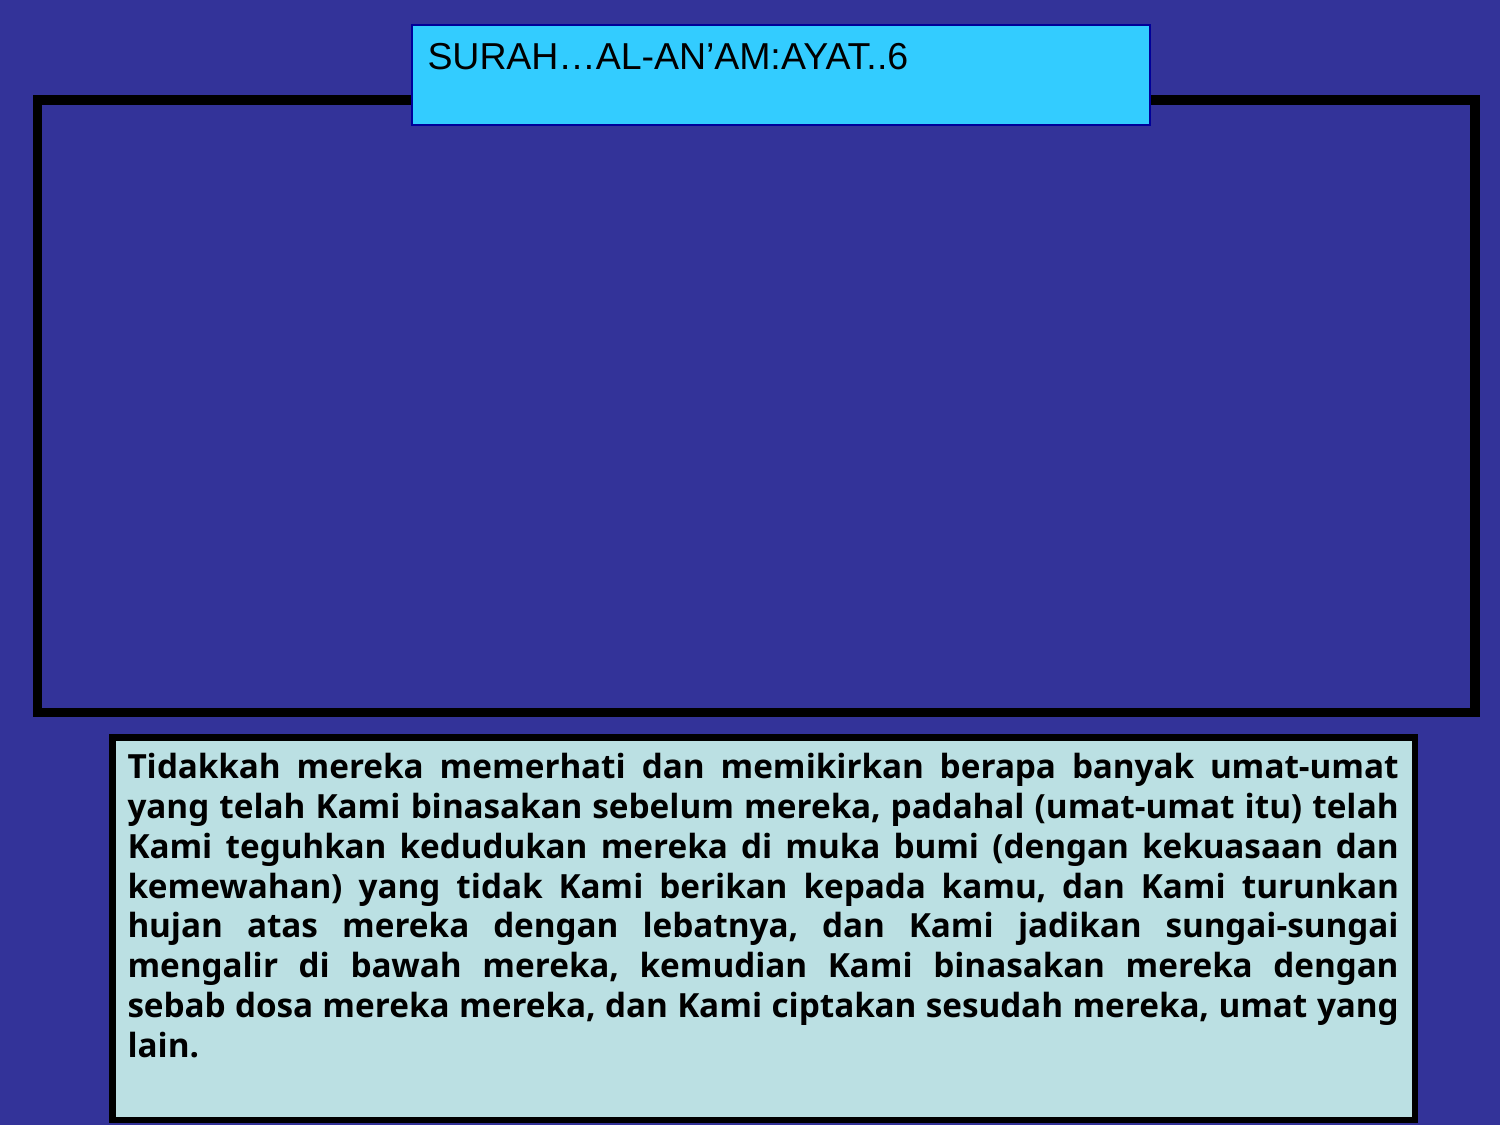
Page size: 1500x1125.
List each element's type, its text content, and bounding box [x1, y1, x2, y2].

text_box Tidakkah mereka memerhati dan memikirkan berapa banyak umat-umat yang telah Kami binasakan sebelum mereka, padahal (umat-umat itu) telah Kami teguhkan kedudukan mereka di muka bumi (dengan kekuasaan dan kemewahan) yang tidak Kami berikan kepada kamu, dan Kami turunkan hujan atas mereka dengan lebatnya, dan Kami jadikan sungai-sungai mengalir di bawah mereka, kemudian Kami binasakan mereka dengan sebab dosa mereka mereka, dan Kami ciptakan sesudah mereka, umat yang lain. [112, 737, 1416, 1120]
text_box [37, 99, 1475, 713]
text_box SURAH…AL-AN’AM:AYAT..6 [412, 24, 1150, 125]
